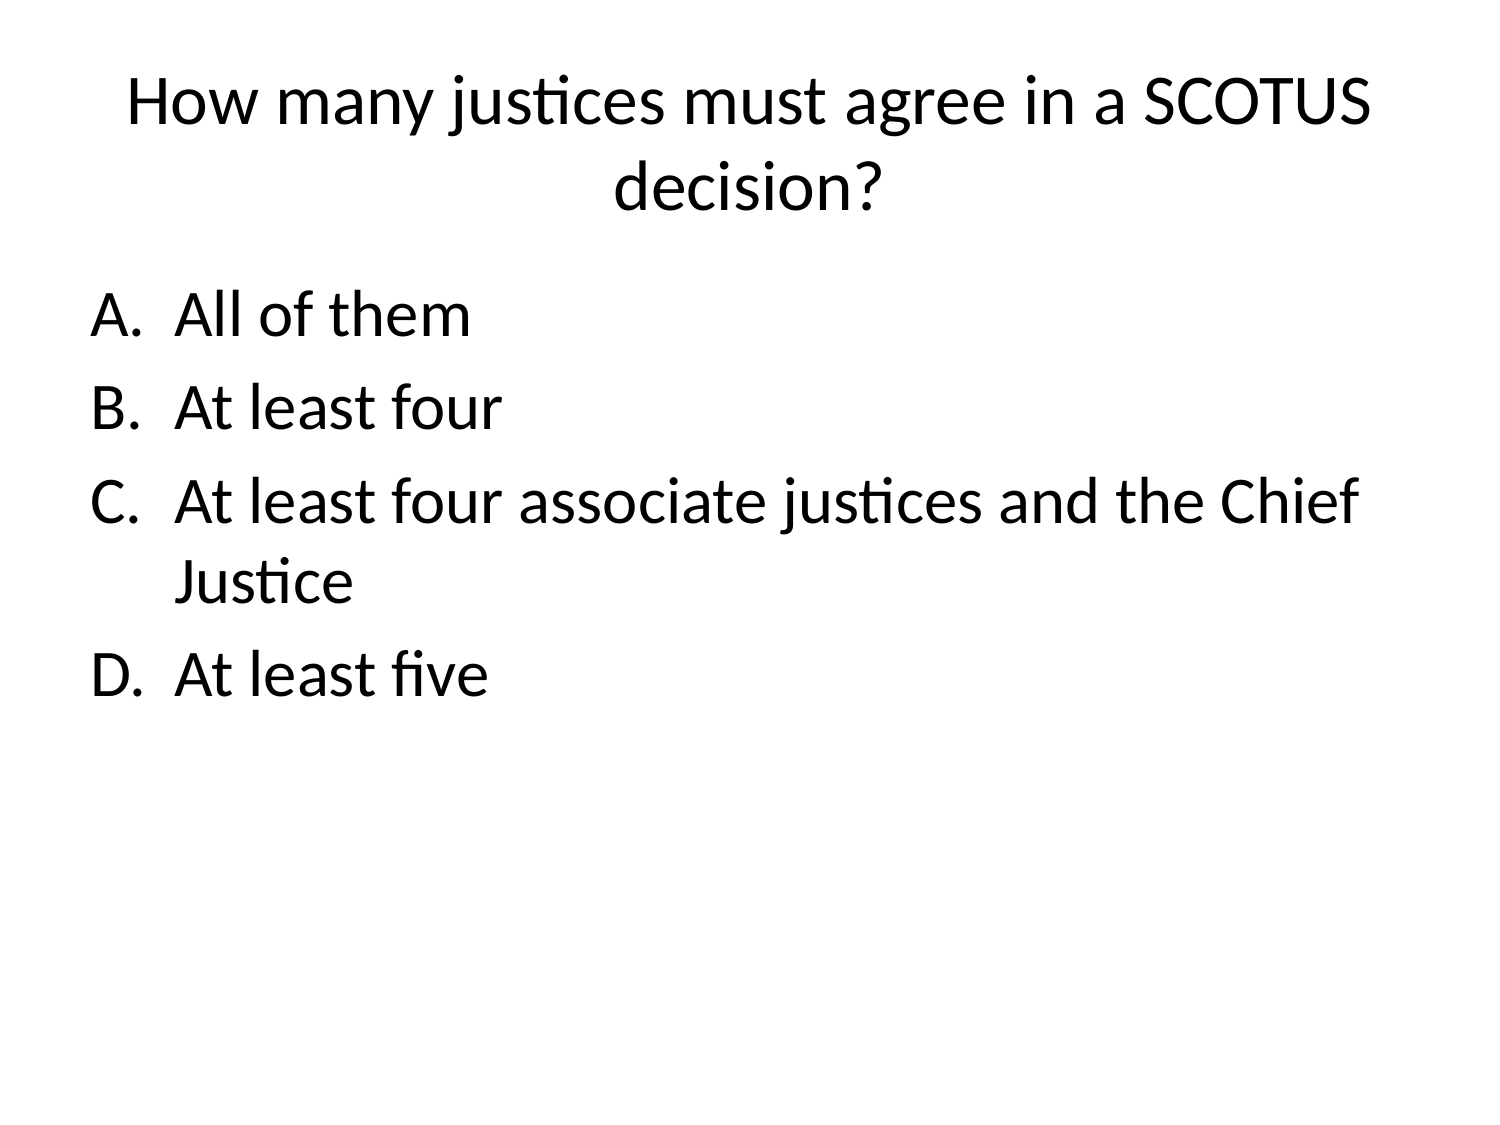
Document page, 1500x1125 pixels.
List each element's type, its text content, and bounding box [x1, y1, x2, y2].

list All of them At least four At least four associate justices and the Chief Justice At least five [75, 262, 1425, 1005]
title How many justices must agree in a SCOTUS decision? [0, 45, 1500, 233]
